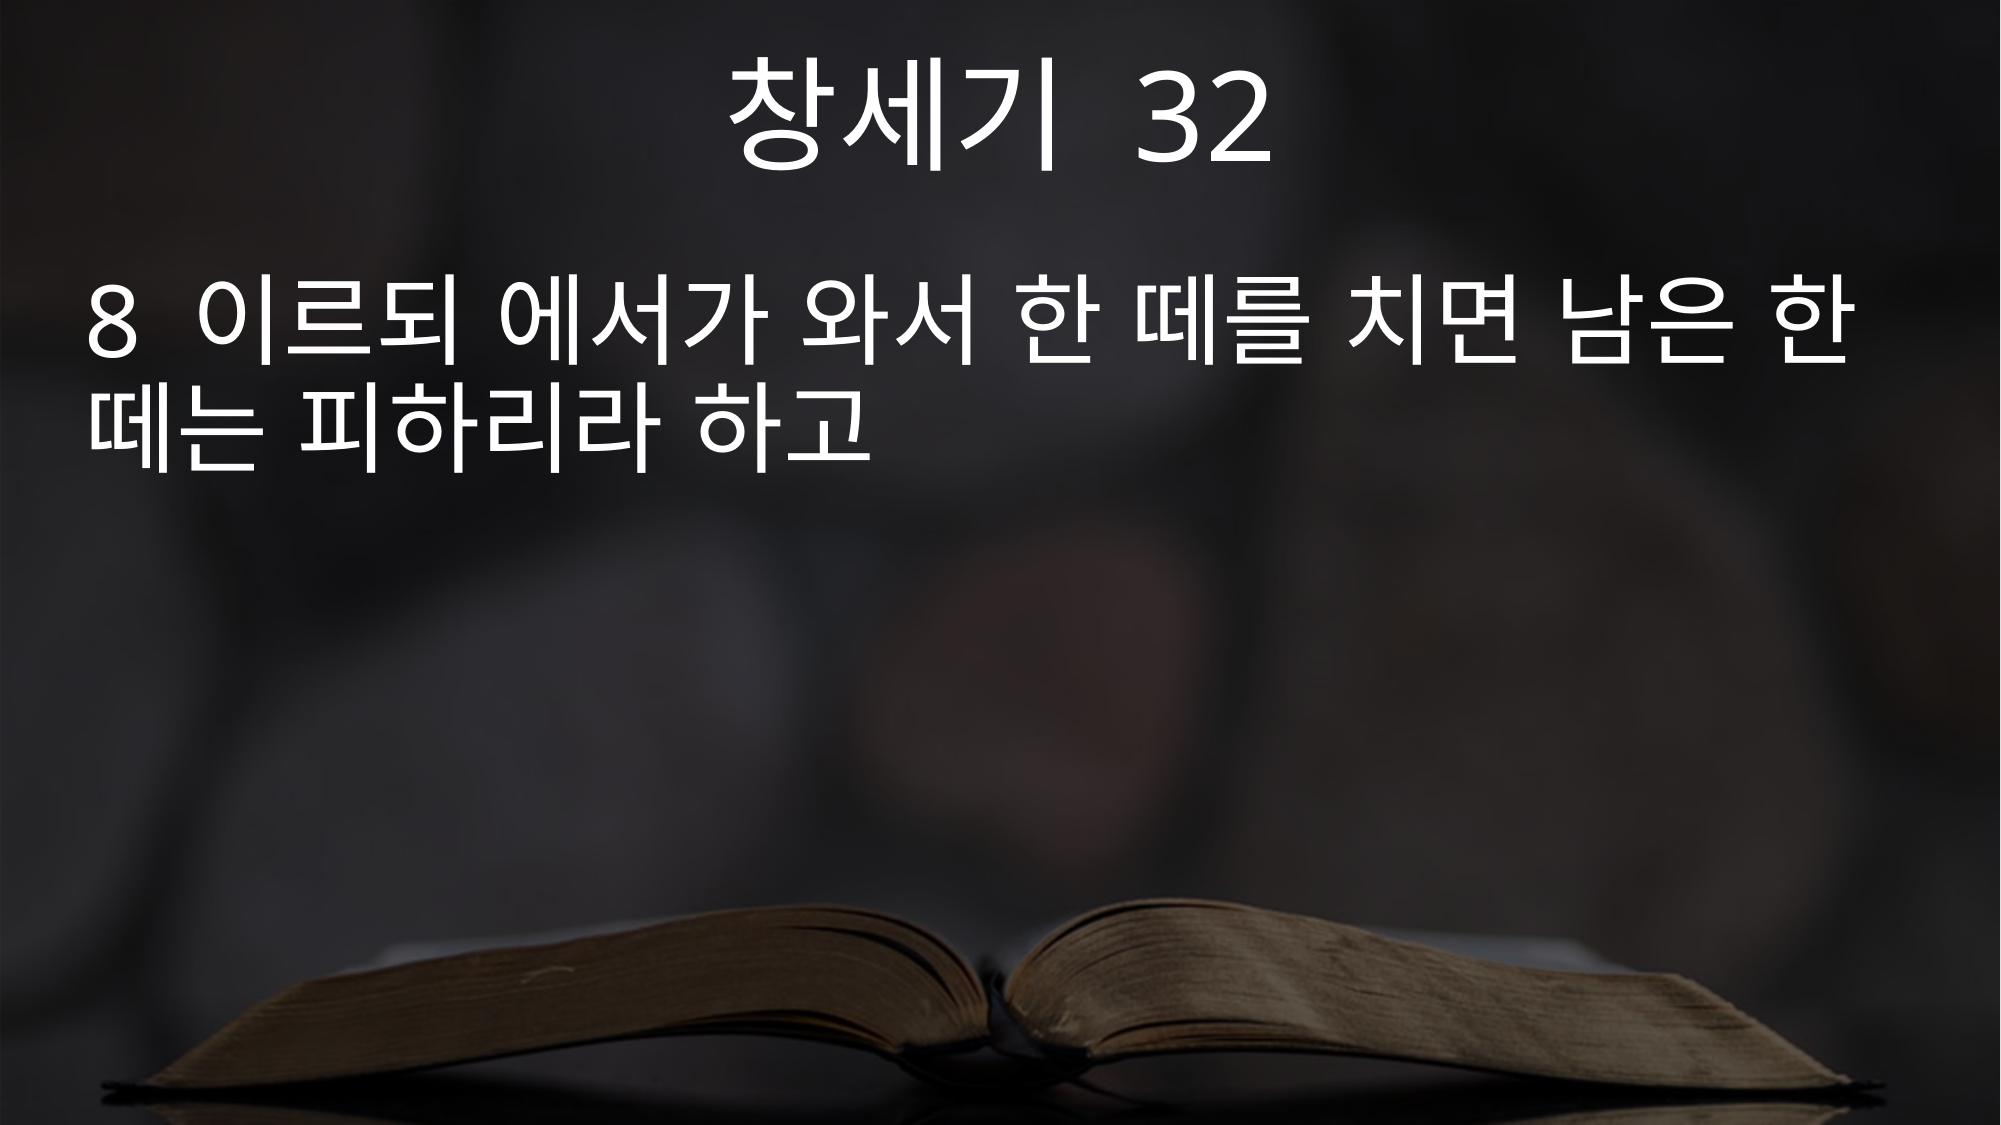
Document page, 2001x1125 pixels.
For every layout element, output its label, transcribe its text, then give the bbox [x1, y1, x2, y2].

footer 창세기 32 [0, 32, 2000, 192]
picture [0, 0, 2001, 1125]
list 8 이르되 에서가 와서 한 떼를 치면 남은 한 떼는 피하리라 하고 [69, 263, 1953, 423]
